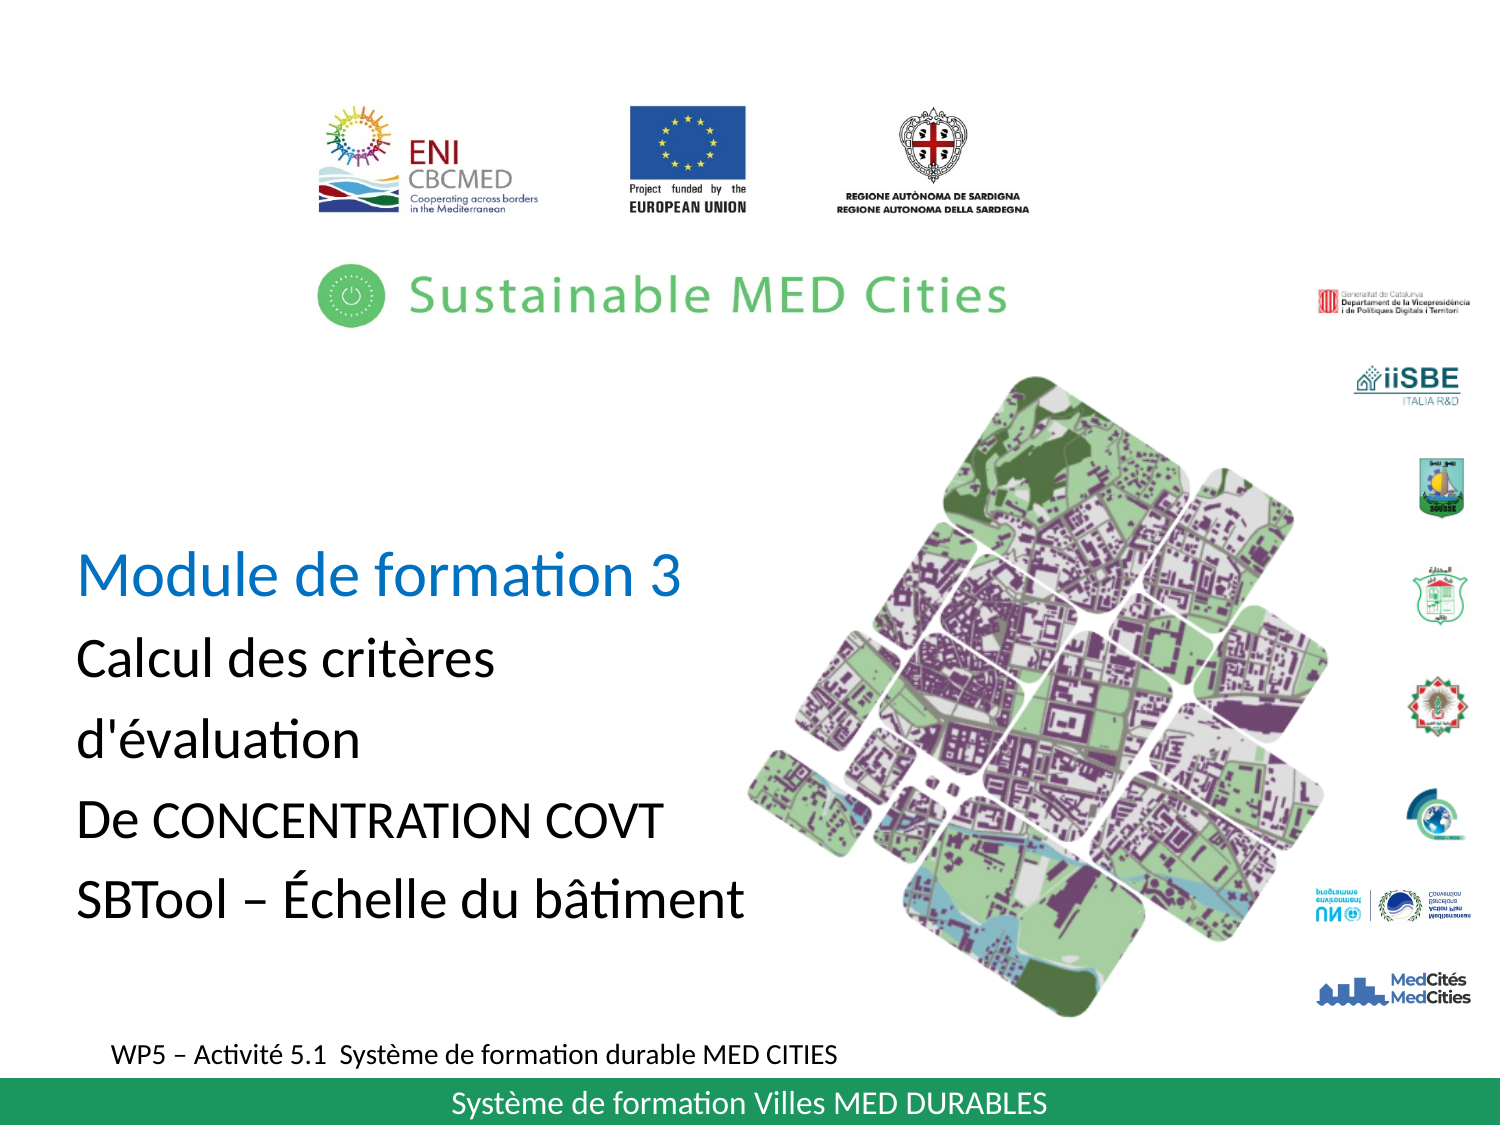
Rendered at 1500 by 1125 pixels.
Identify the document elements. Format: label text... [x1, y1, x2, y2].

picture [1414, 455, 1474, 523]
picture [1313, 279, 1474, 321]
subtitle Module de formation 3 Calcul des critères d'évaluation De CONCENTRATION COVT SBTool – Échelle du bâtiment [61, 524, 1131, 938]
picture [1396, 786, 1474, 847]
picture [1346, 363, 1474, 411]
picture [1313, 885, 1474, 924]
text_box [0, 1027, 1500, 1125]
picture [1313, 970, 1474, 1008]
picture [284, 84, 1486, 1027]
